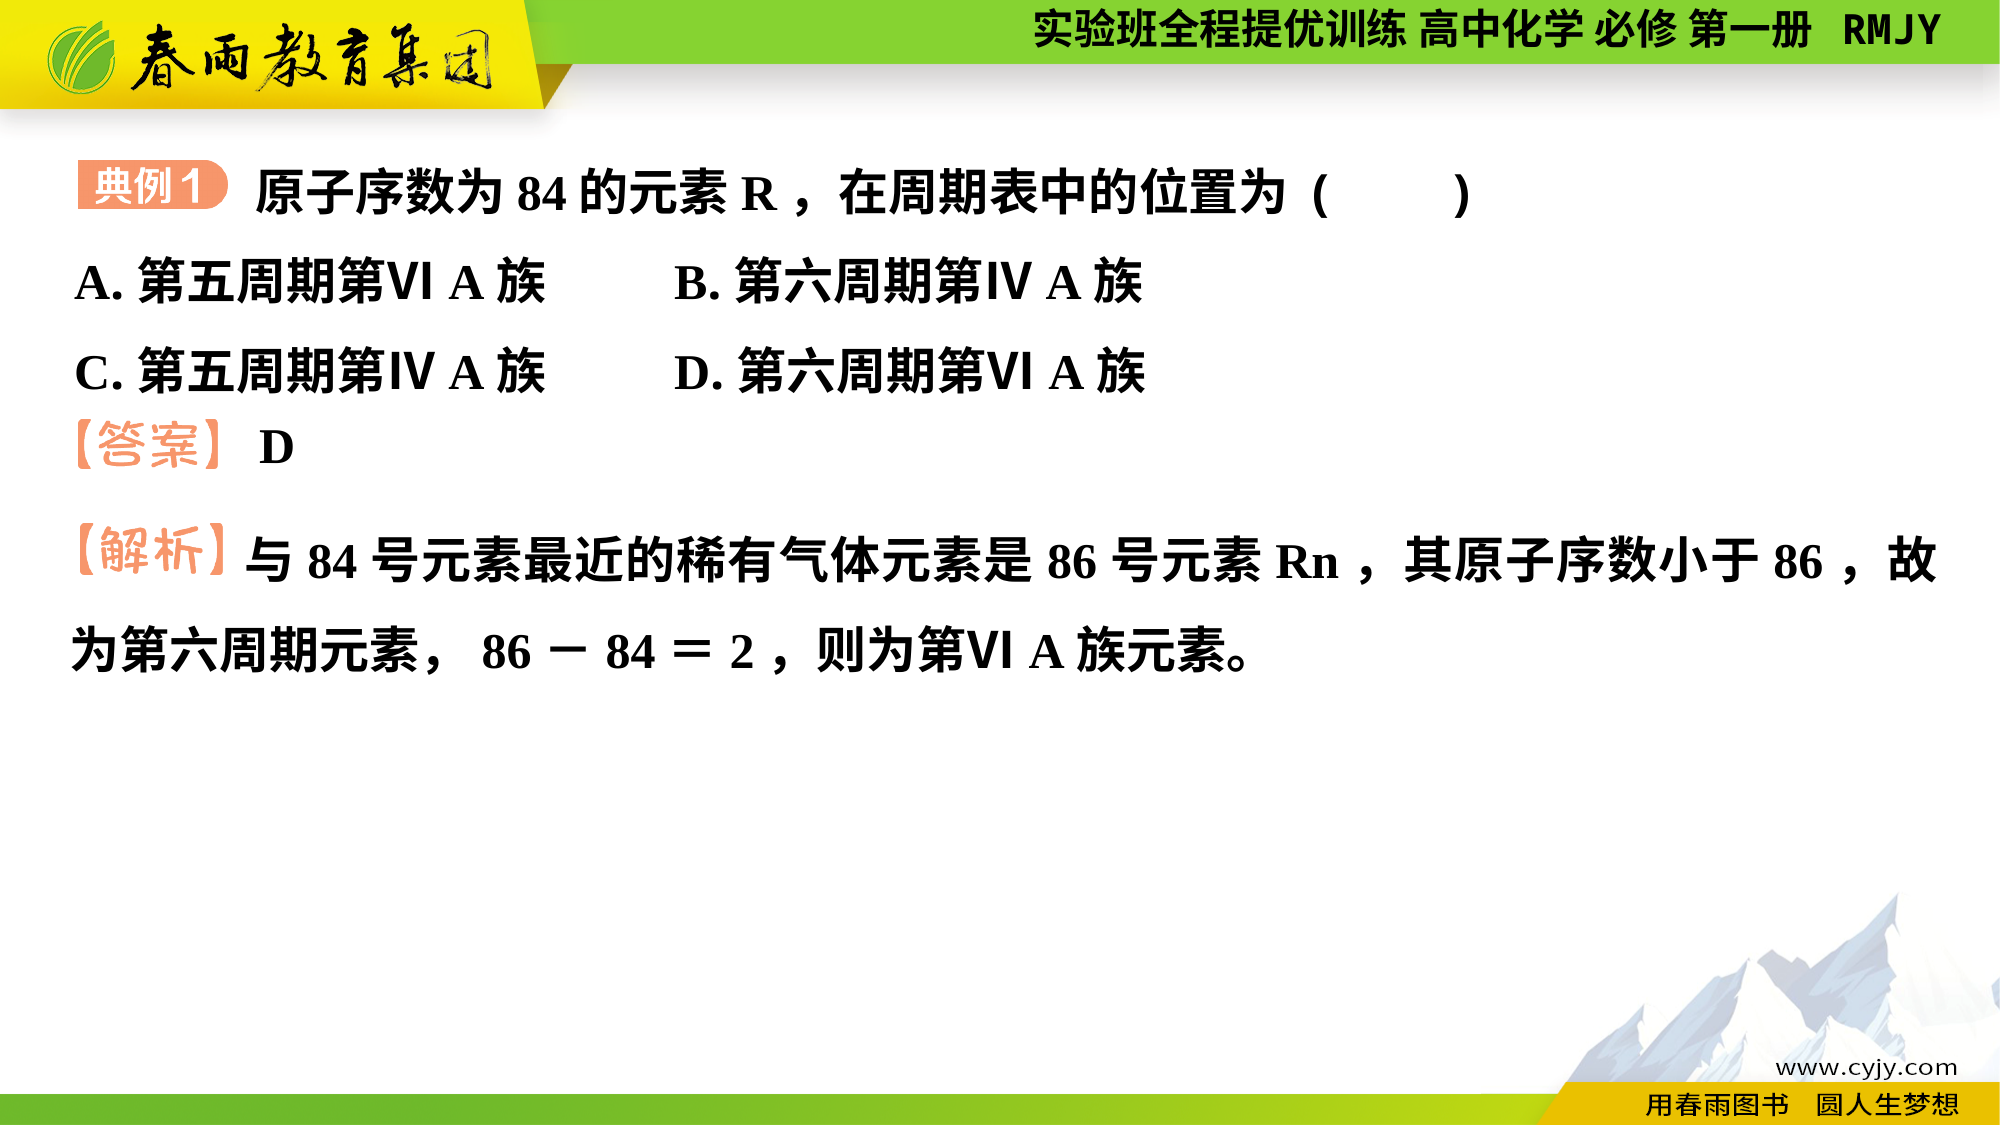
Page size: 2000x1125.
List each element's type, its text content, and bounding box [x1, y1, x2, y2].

list 原子序数为84的元素R，在周期表中的位置为 ( ) A.第五周期第ⅥA族 B.第六周期第ⅣA族 C.第五周期第ⅣA族 D.第六周期第ⅥA族 [59, 122, 1944, 399]
text_box 与84号元素最近的稀有气体元素是86号元素Rn，其原子序数小于86，故为第六周期元素，86－84＝2，则为第ⅥA族元素。 [54, 491, 1953, 687]
text_box D [244, 406, 311, 481]
picture [0, 0, 2000, 1125]
